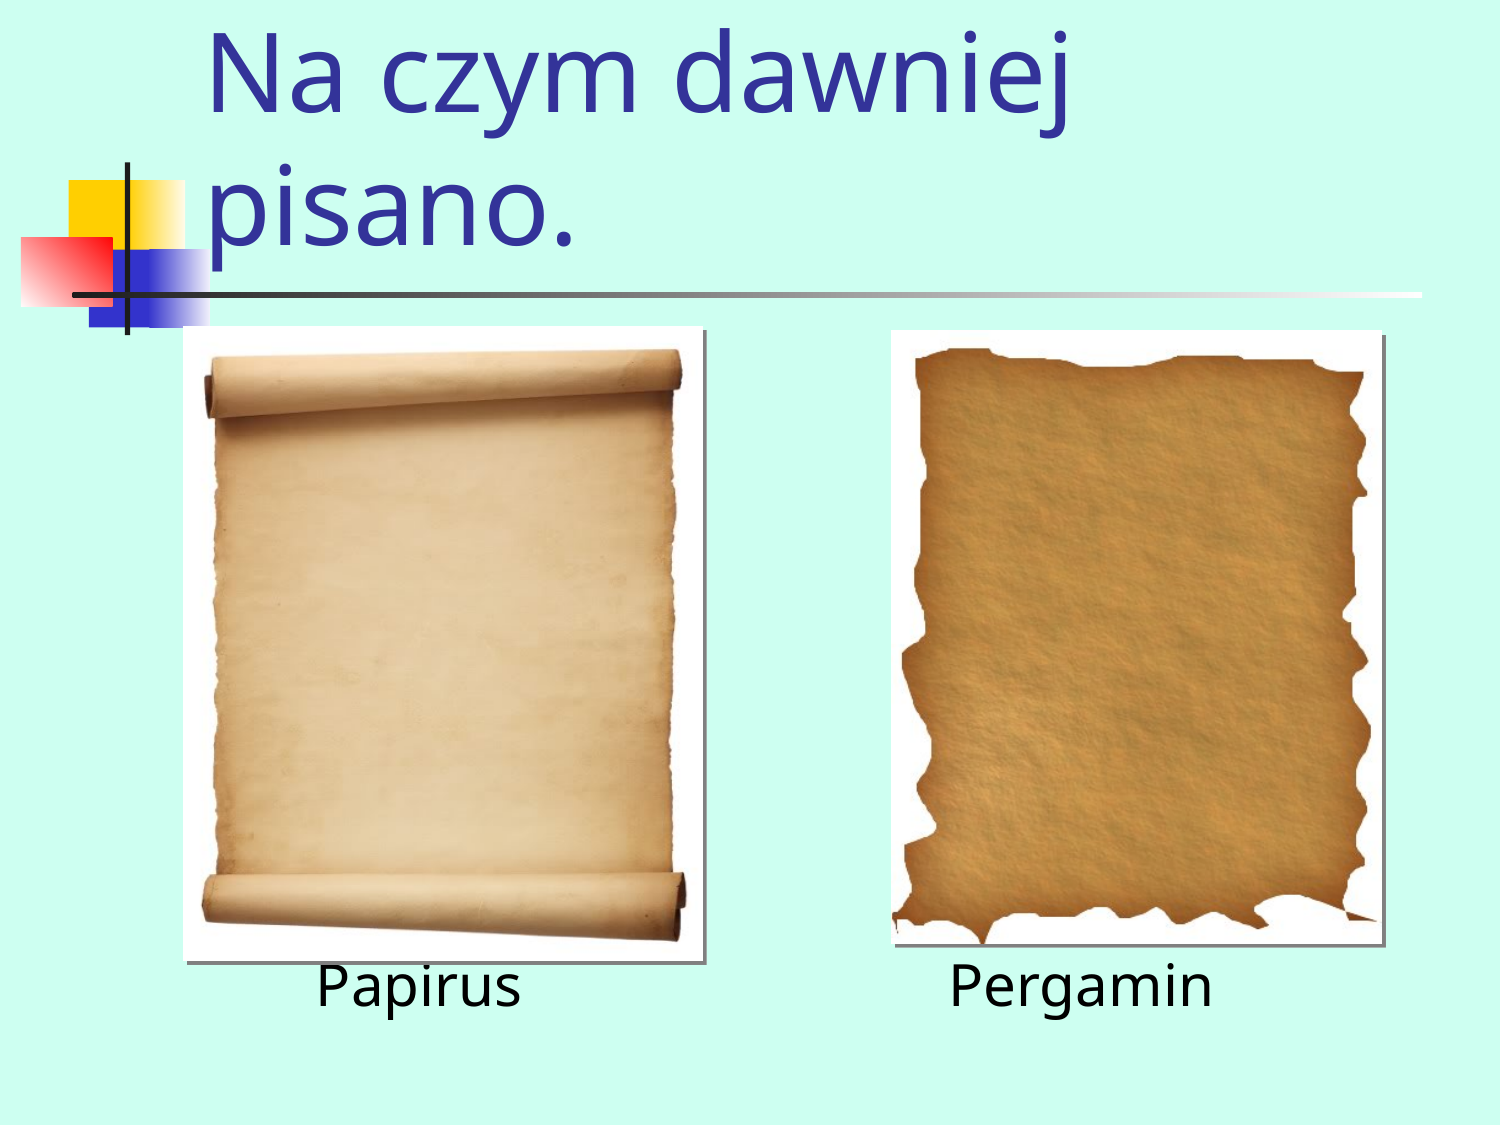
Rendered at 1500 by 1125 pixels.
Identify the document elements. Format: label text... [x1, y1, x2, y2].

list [183, 325, 703, 961]
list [891, 330, 1382, 944]
list Papirus Pergamin [193, 940, 1469, 1106]
title Na czym dawniej pisano. [188, 35, 1468, 275]
